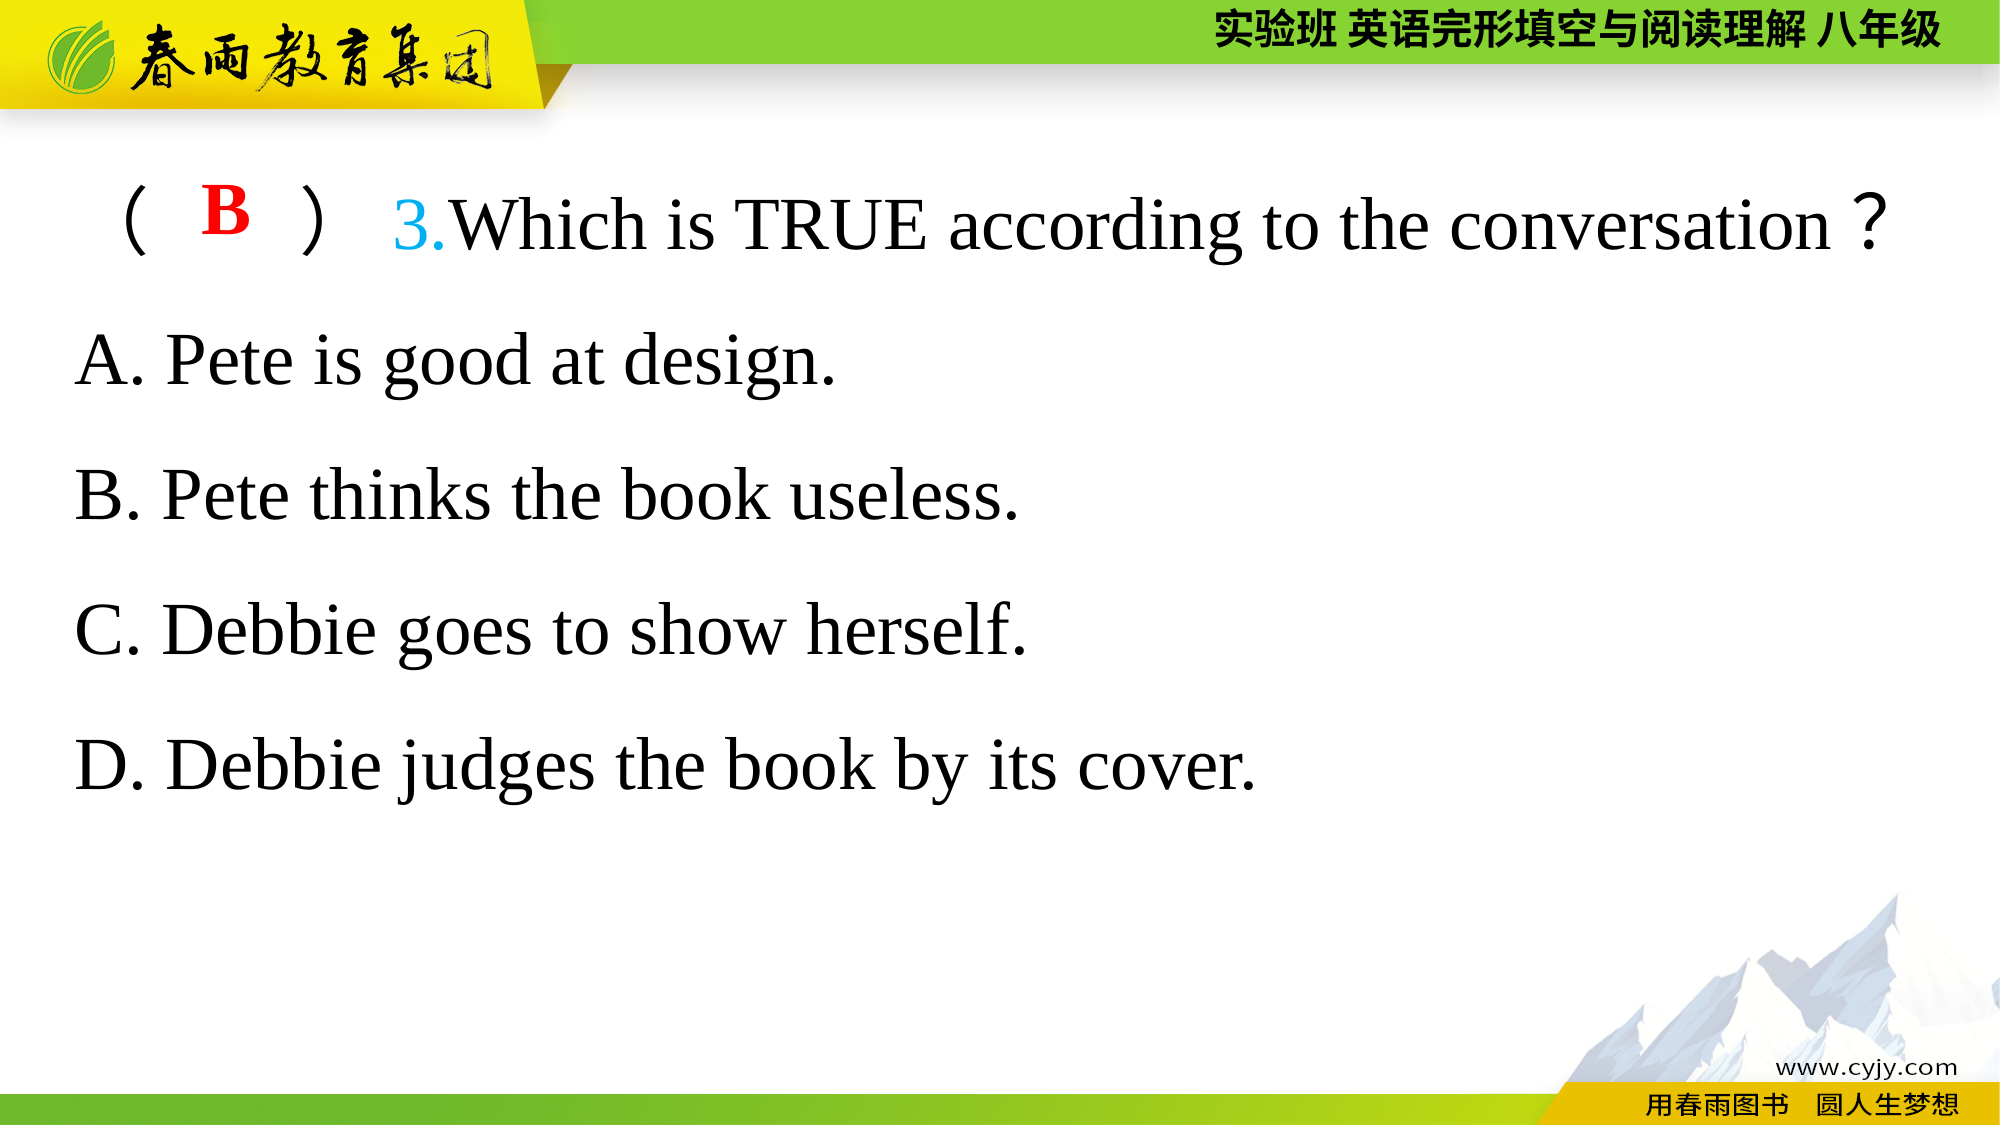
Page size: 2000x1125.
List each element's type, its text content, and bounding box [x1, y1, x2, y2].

picture [0, 0, 2000, 1125]
list （ ）3.Which is TRUE according to the conversation？ A. Pete is good at design. B. Pete thinks the book useless. C. Debbie goes to show herself. D. Debbie judges the book by its cover. [59, 122, 1944, 820]
text_box B [186, 152, 267, 258]
